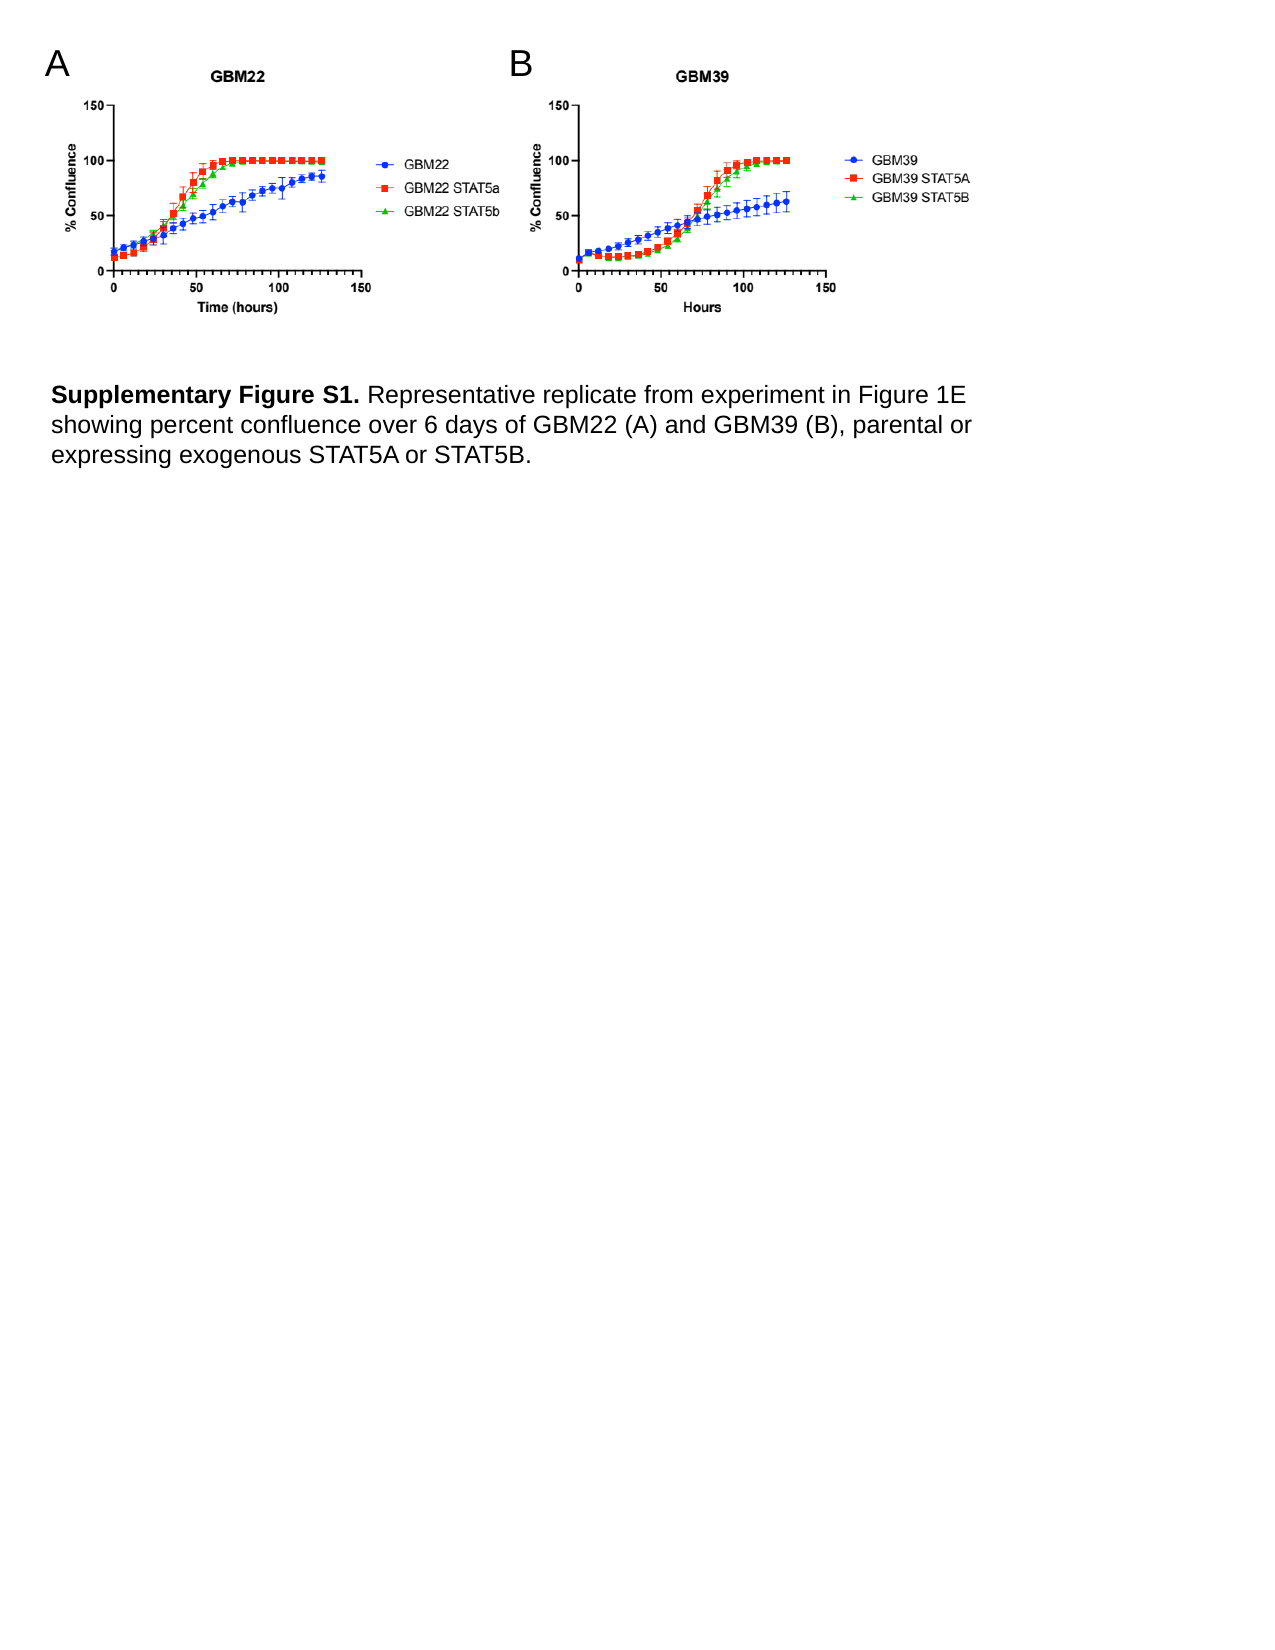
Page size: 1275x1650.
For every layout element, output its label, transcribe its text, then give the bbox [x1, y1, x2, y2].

text_box B [493, 31, 549, 92]
picture [522, 61, 972, 319]
text_box Supplementary Figure S1. Representative replicate from experiment in Figure 1E showing percent confluence over 6 days of GBM22 (A) and GBM39 (B), parental or expressing exogenous STAT5A or STAT5B. [36, 371, 1080, 476]
text_box A [30, 31, 85, 92]
picture [57, 61, 502, 319]
